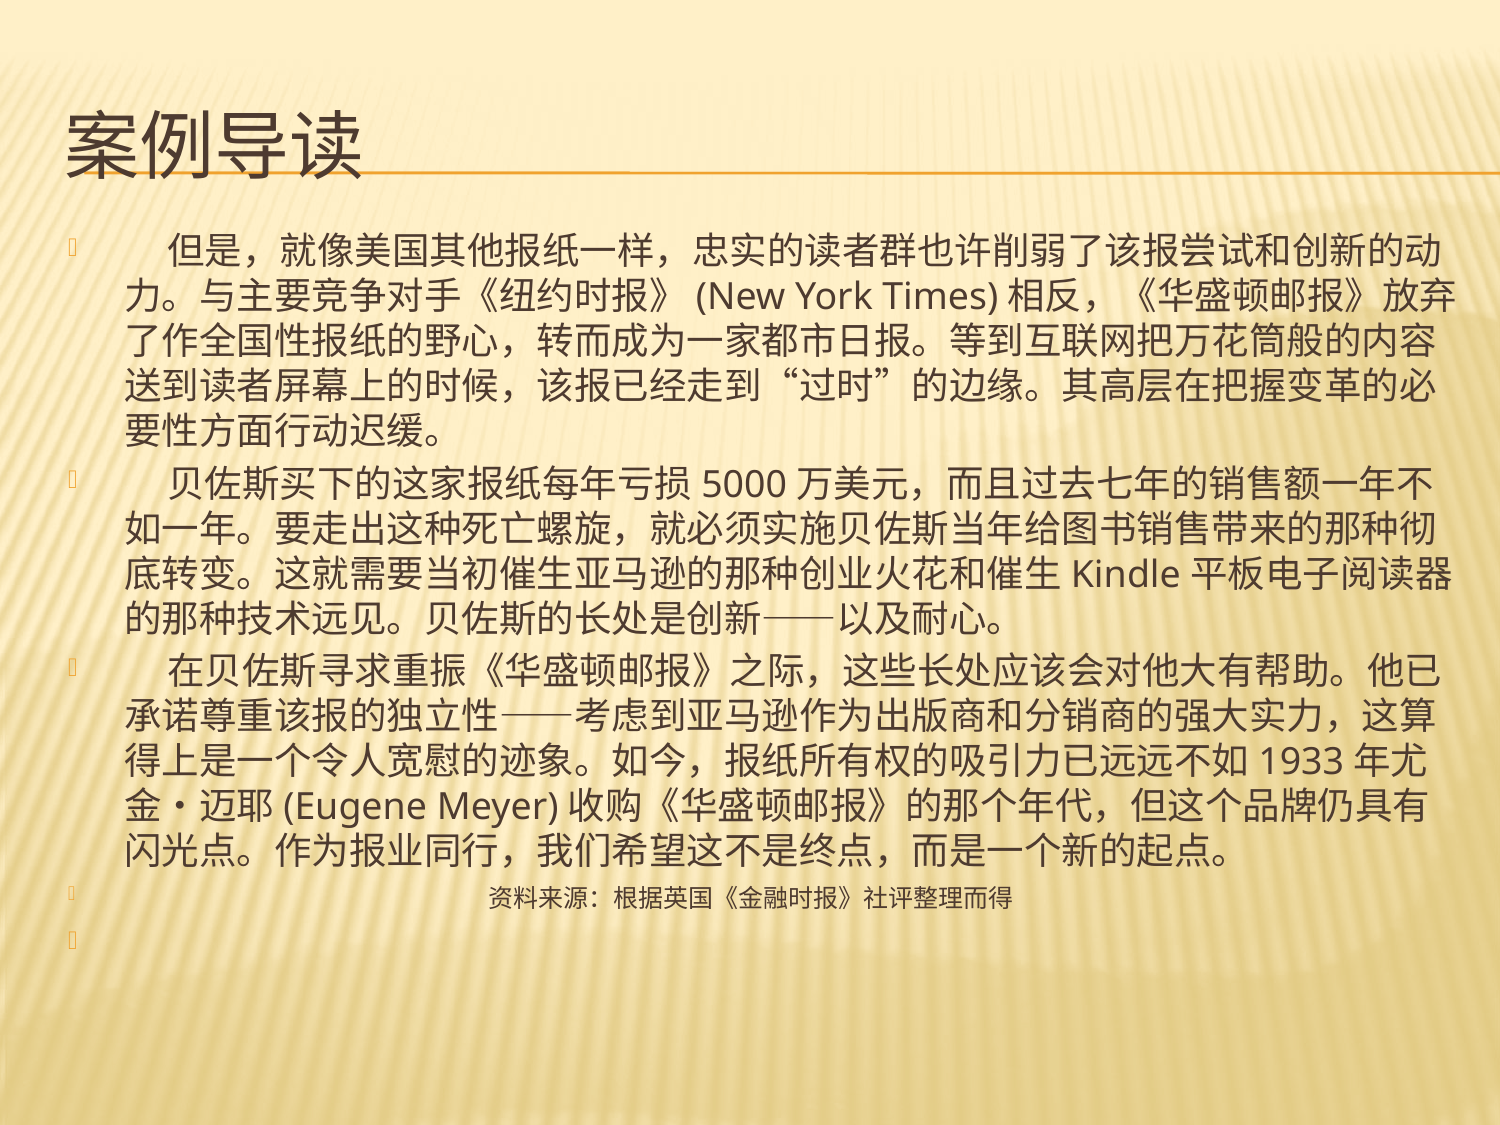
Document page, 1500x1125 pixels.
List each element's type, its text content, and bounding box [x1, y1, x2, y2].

title 案例导读 [50, 75, 1475, 213]
list 但是，就像美国其他报纸一样，忠实的读者群也许削弱了该报尝试和创新的动力。与主要竞争对手《纽约时报》(New York Times)相反，《华盛顿邮报》放弃了作全国性报纸的野心，转而成为一家都市日报。等到互联网把万花筒般的内容送到读者屏幕上的时候，该报已经走到“过时”的边缘。其高层在把握变革的必要性方面行动迟缓。 贝佐斯买下的这家报纸每年亏损5000万美元，而且过去七年的销售额一年不如一年。要走出这种死亡螺旋，就必须实施贝佐斯当年给图书销售带来的那种彻底转变。这就需要当初催生亚马逊的那种创业火花和催生Kindle平板电子阅读器的那种技术远见。贝佐斯的长处是创新——以及耐心。 在贝佐斯寻求重振《华盛顿邮报》之际，这些长处应该会对他大有帮助。他已承诺尊重该报的独立性——考虑到亚马逊作为出版商和分销商的强大实力，这算得上是一个令人宽慰的迹象。如今，报纸所有权的吸引力已远远不如1933年尤金•迈耶(Eugene Meyer)收购《华盛顿邮报》的那个年代，但这个品牌仍具有闪光点。作为报业同行，我们希望这不是终点，而是一个新的起点。 资料来源：根据英国《金融时报》社评整理而得 [52, 219, 1479, 963]
